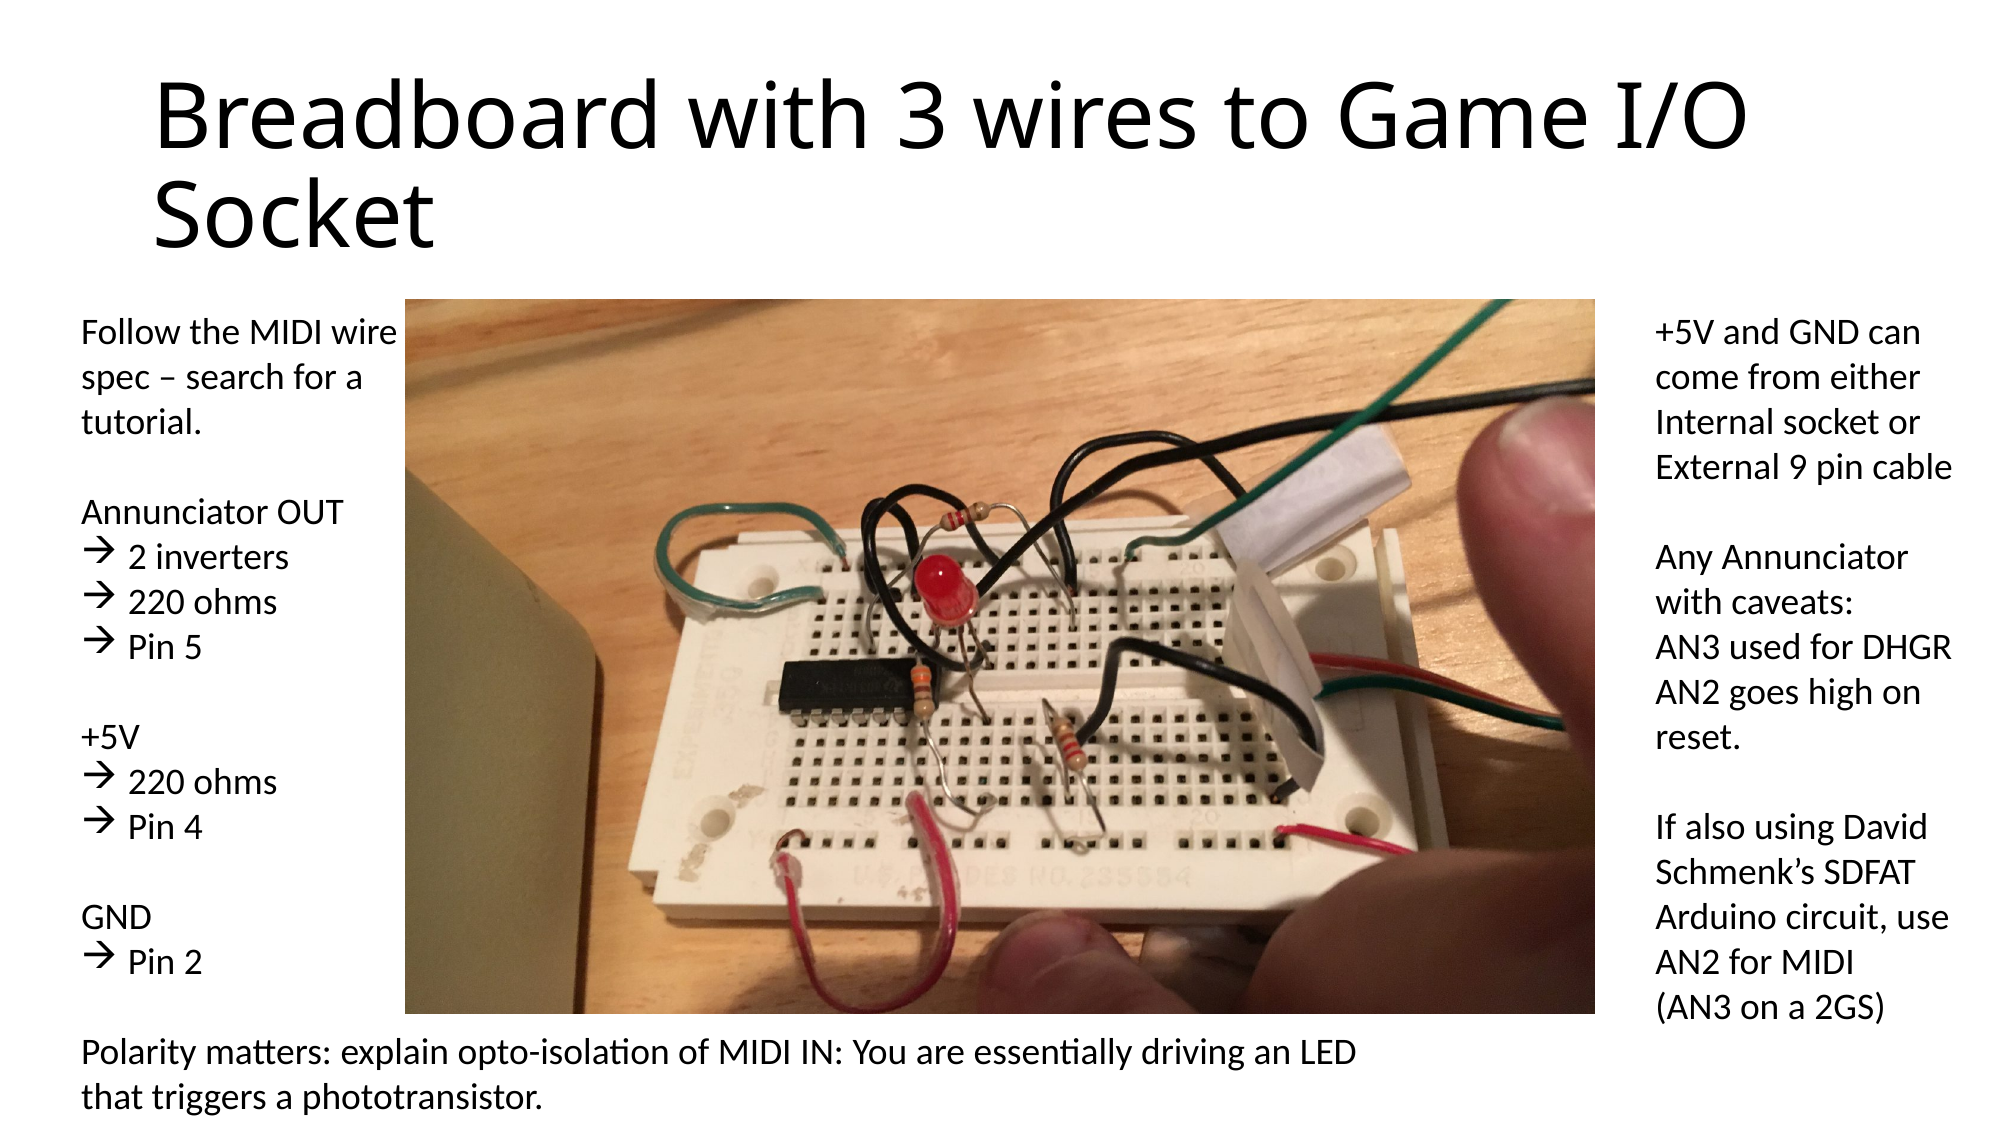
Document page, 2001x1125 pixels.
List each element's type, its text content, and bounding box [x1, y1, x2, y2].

text_box +5V and GND can come from either Internal socket or External 9 pin cable Any Annunciator with caveats: AN3 used for DHGR AN2 goes high on reset. If also using David Schmenk’s SDFAT Arduino circuit, use AN2 for MIDI (AN3 on a 2GS) [1641, 299, 1970, 1035]
text_box Follow the MIDI wire spec – search for a tutorial. Annunciator OUT 2 inverters 220 ohms Pin 5 +5V 220 ohms Pin 4 GND Pin 2 Polarity matters: explain opto-isolation of MIDI IN: You are essentially driving an LED that triggers a phototransistor. [66, 299, 1641, 1125]
title Breadboard with 3 wires to Game I/O Socket [137, 59, 1863, 278]
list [405, 299, 1595, 1014]
